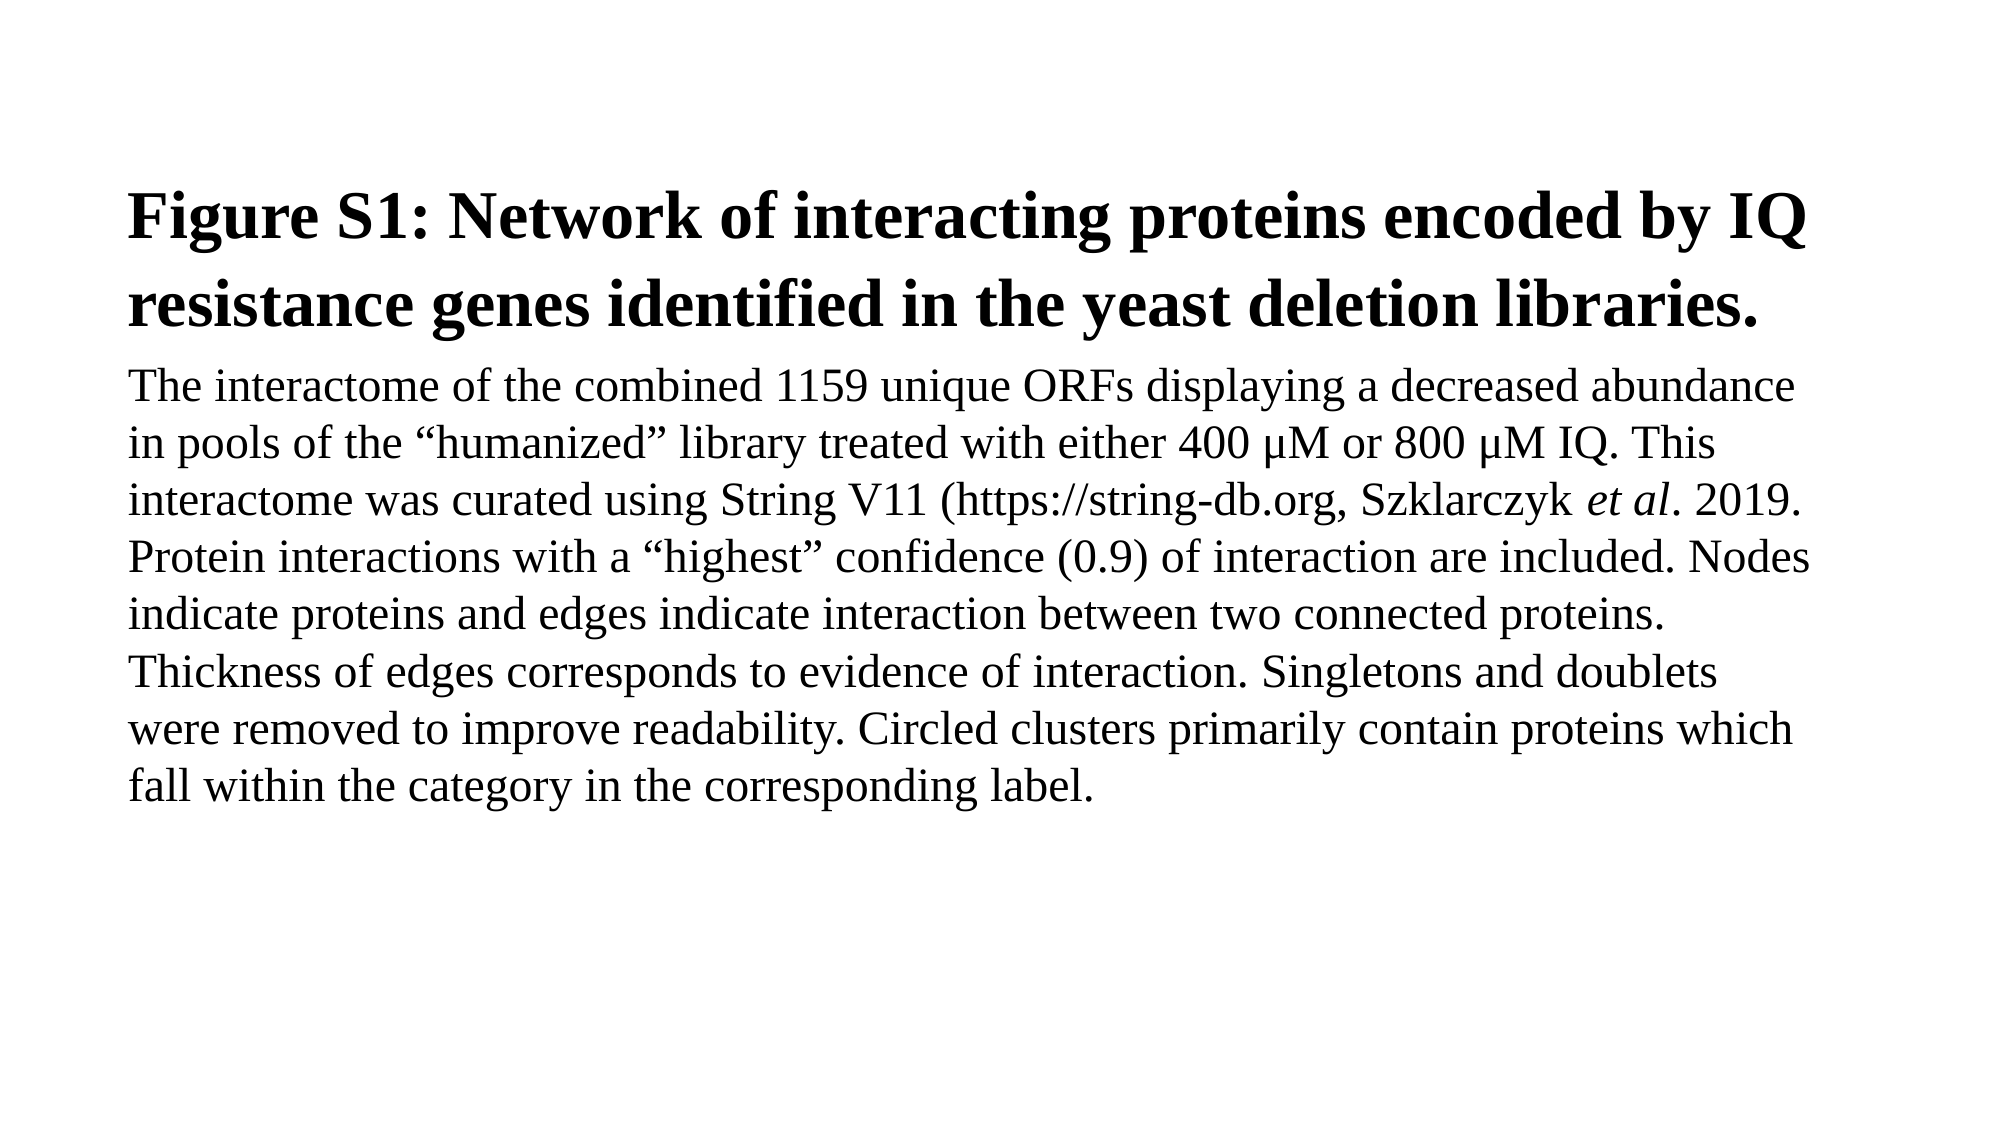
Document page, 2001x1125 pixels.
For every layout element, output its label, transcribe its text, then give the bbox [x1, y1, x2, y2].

list Figure S1: Network of interacting proteins encoded by IQ resistance genes identified in the yeast deletion libraries. The interactome of the combined 1159 unique ORFs displaying a decreased abundance in pools of the “humanized” library treated with either 400 μM or 800 μM IQ. This interactome was curated using String V11 (https://string-db.org, Szklarczyk et al. 2019. Protein interactions with a “highest” confidence (0.9) of interaction are included. Nodes indicate proteins and edges indicate interaction between two connected proteins. Thickness of edges corresponds to evidence of interaction. Singletons and doublets were removed to improve readability. Circled clusters primarily contain proteins which fall within the category in the corresponding label. [112, 156, 1838, 871]
